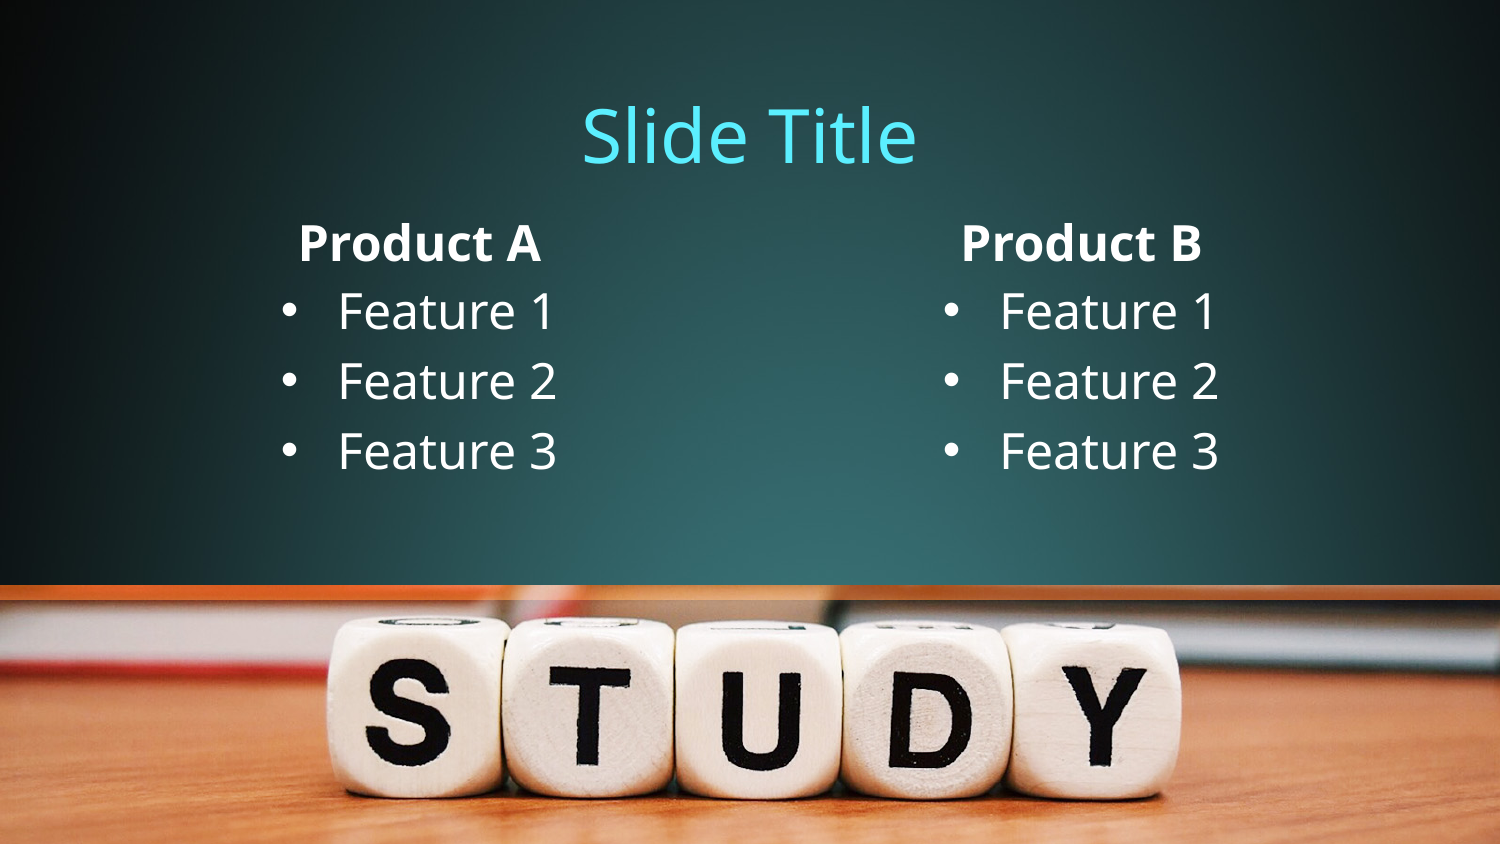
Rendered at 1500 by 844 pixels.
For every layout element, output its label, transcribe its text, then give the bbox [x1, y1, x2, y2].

list Feature 1 Feature 2 Feature 3 [750, 271, 1413, 623]
picture [0, 0, 1500, 844]
title Slide Title [73, 71, 1427, 197]
list Feature 1 Feature 2 Feature 3 [88, 271, 750, 623]
list Product B [750, 200, 1413, 271]
list Product A [88, 200, 750, 271]
